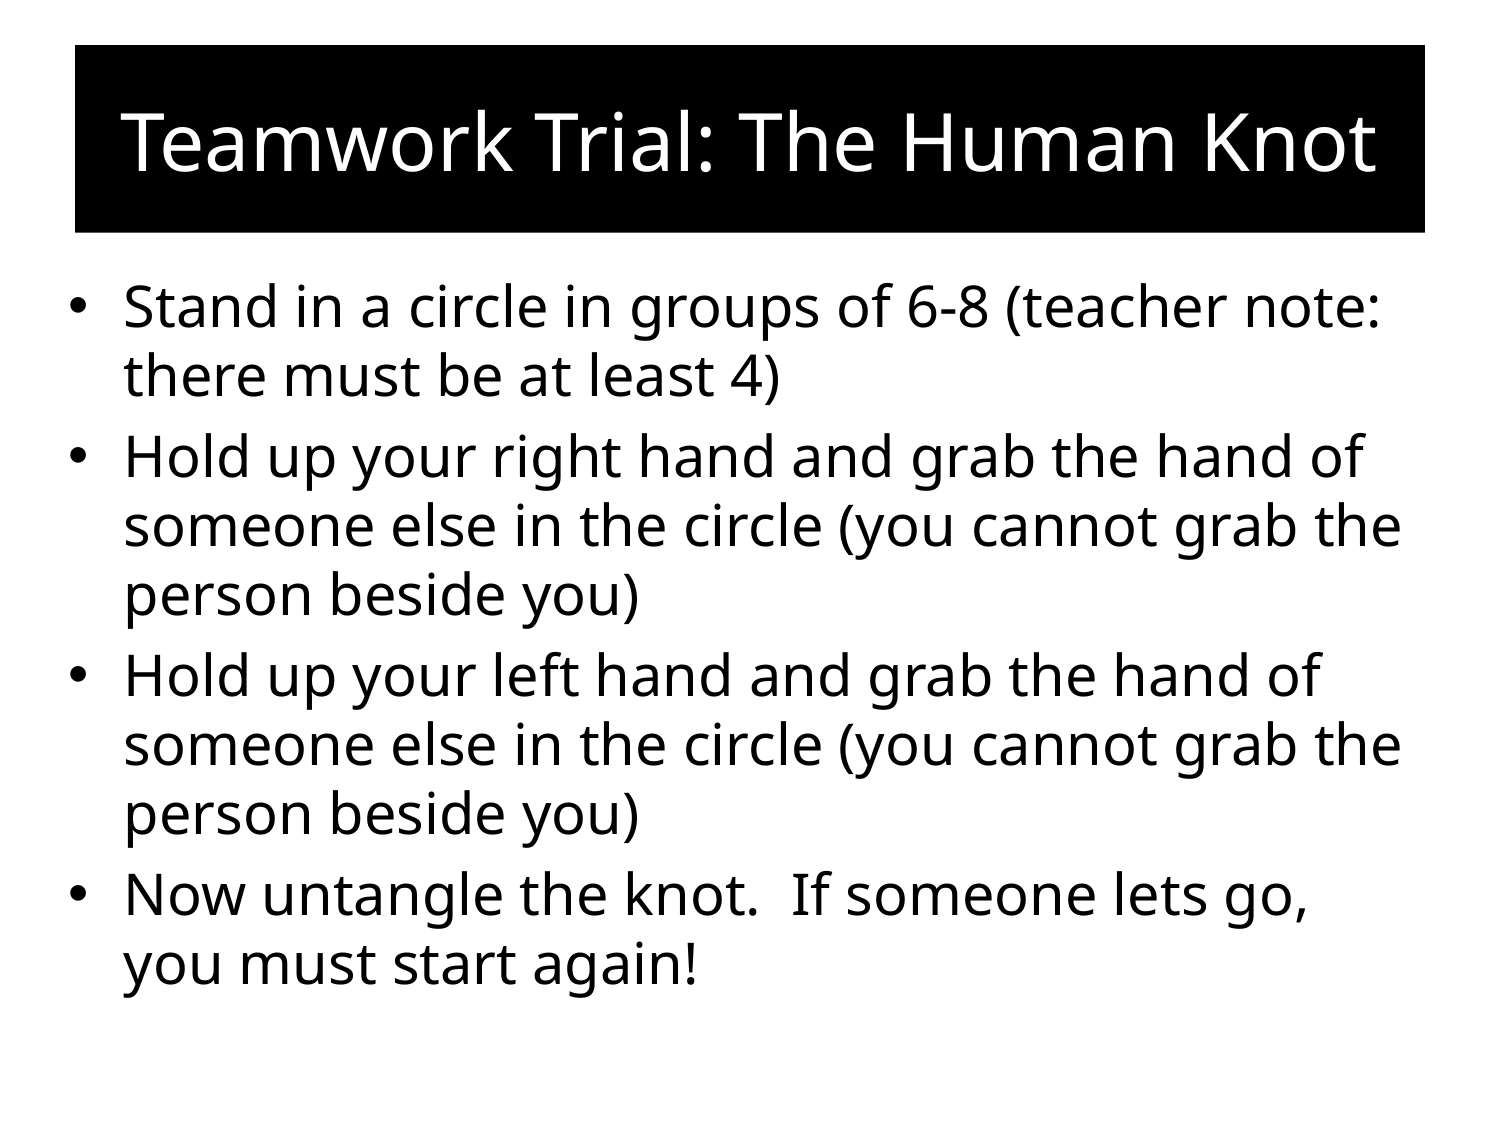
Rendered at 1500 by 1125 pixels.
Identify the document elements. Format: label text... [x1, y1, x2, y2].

title Teamwork Trial: The Human Knot [75, 45, 1425, 233]
list Stand in a circle in groups of 6-8 (teacher note: there must be at least 4) Hold up your right hand and grab the hand of someone else in the circle (you cannot grab the person beside you) Hold up your left hand and grab the hand of someone else in the circle (you cannot grab the person beside you) Now untangle the knot. If someone lets go, you must start again! [53, 262, 1425, 1005]
